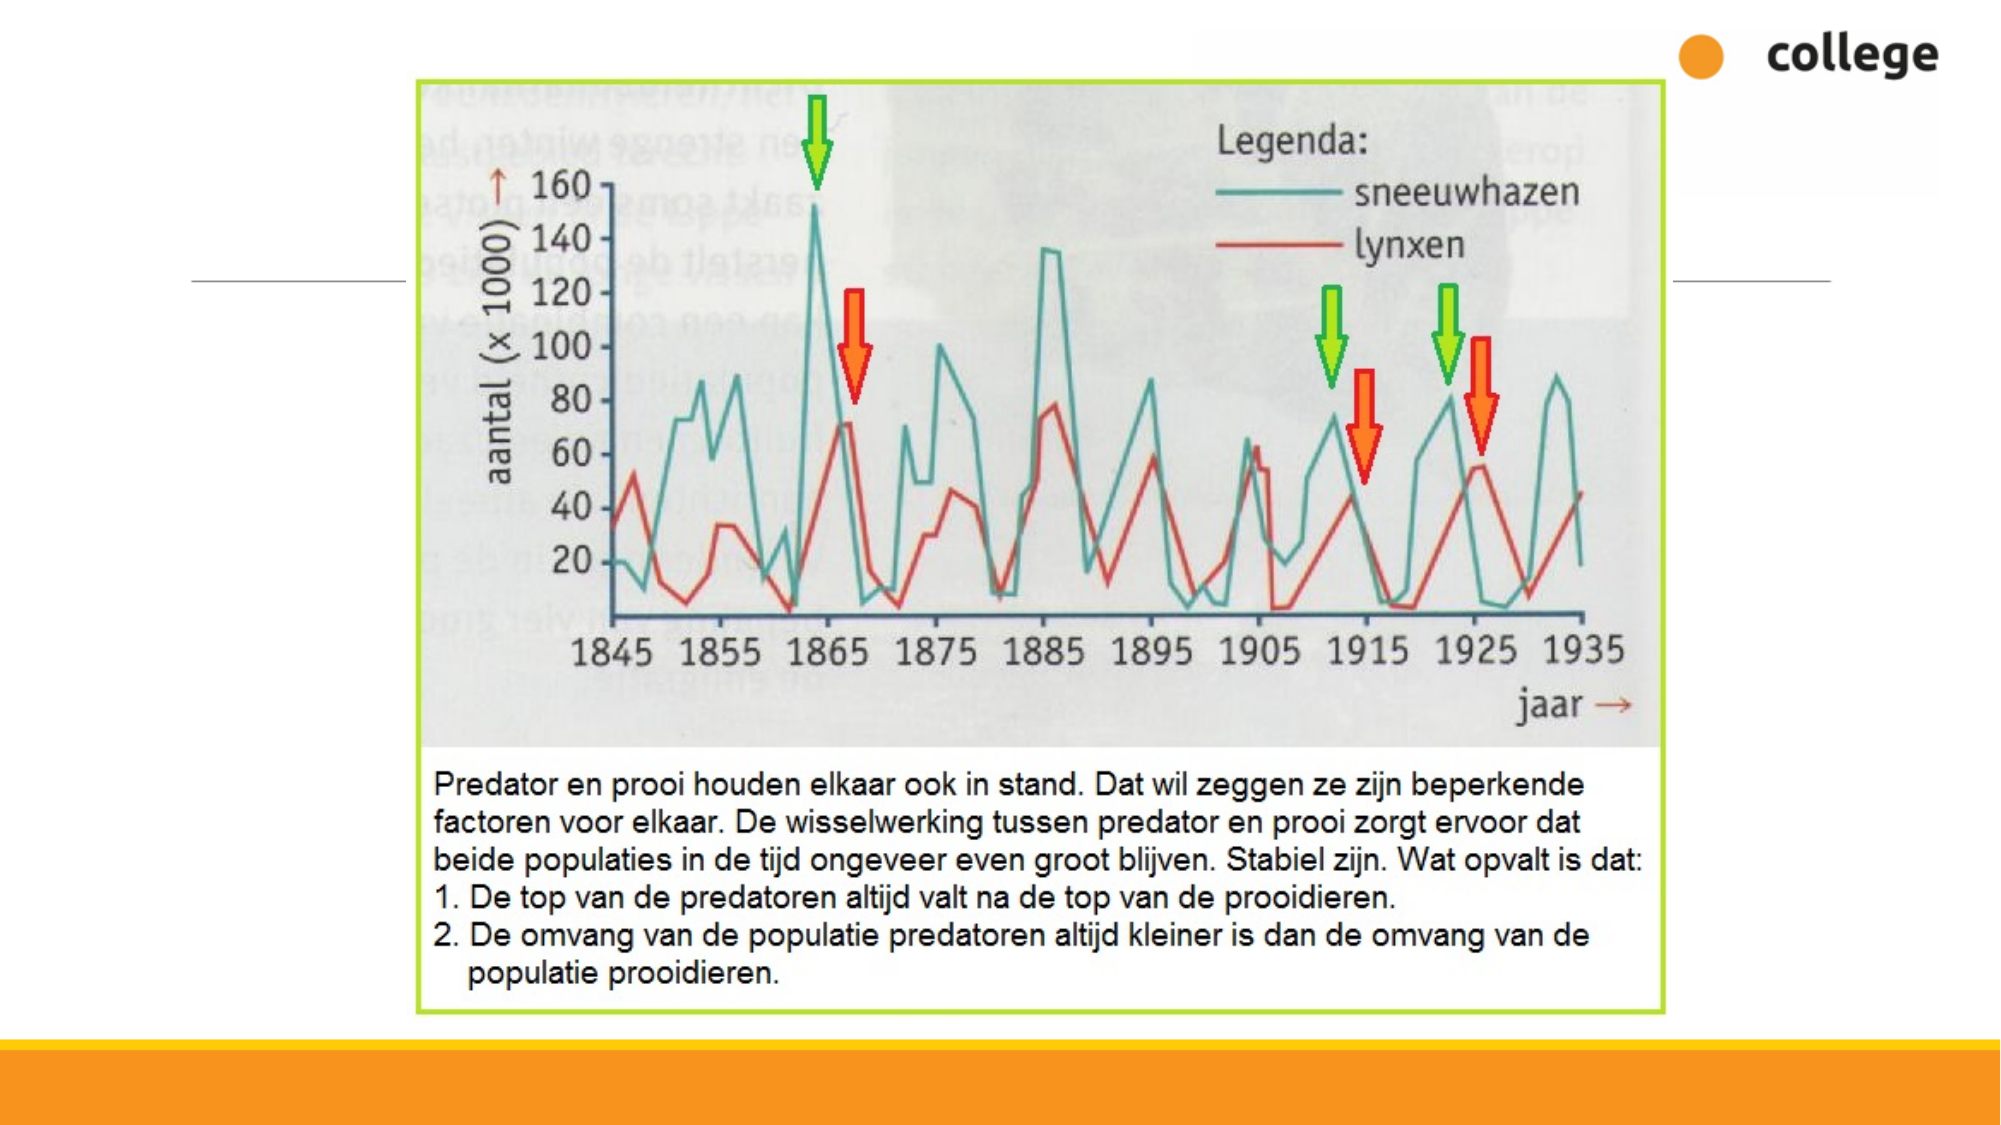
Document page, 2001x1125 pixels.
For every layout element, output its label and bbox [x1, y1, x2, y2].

picture [0, 0, 2001, 1125]
list [406, 71, 1673, 1025]
